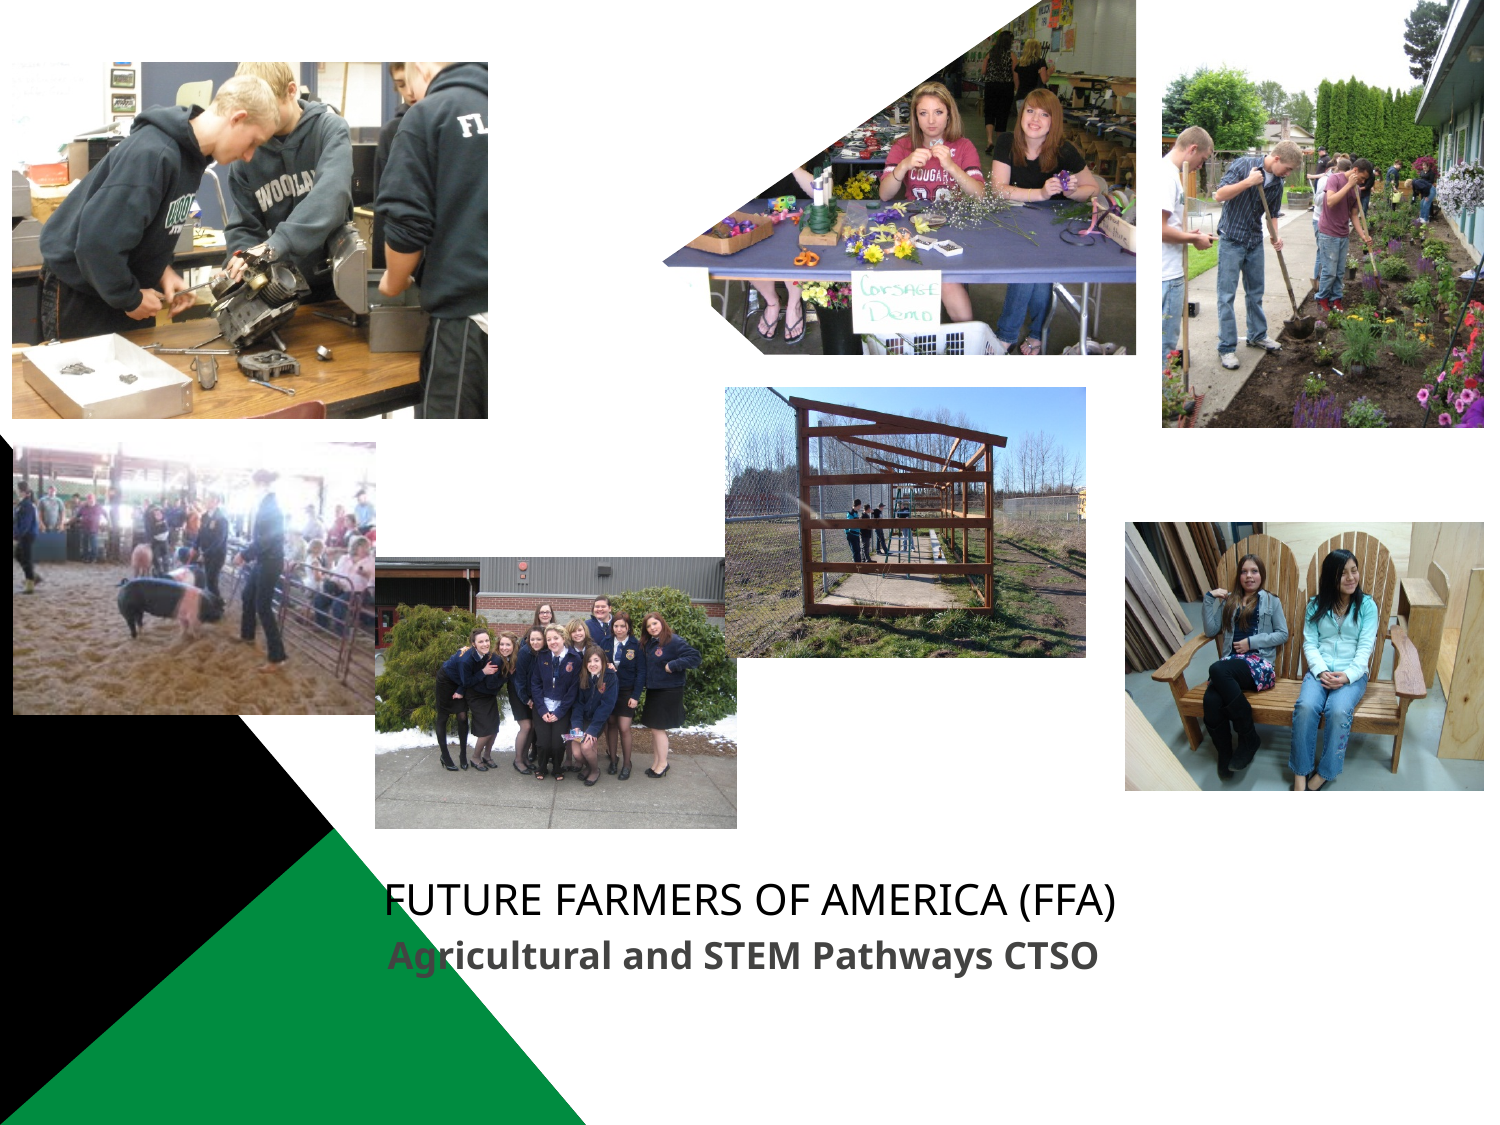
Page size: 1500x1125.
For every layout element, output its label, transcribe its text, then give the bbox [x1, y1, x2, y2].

picture [13, 387, 1086, 829]
title Future Farmers of America (FFA) [300, 838, 1200, 932]
picture [1125, 522, 1484, 791]
picture [1162, 0, 1484, 428]
picture [662, 0, 1137, 356]
list Agricultural and STEM Pathways CTSO [294, 924, 1194, 1013]
picture [12, 62, 488, 419]
